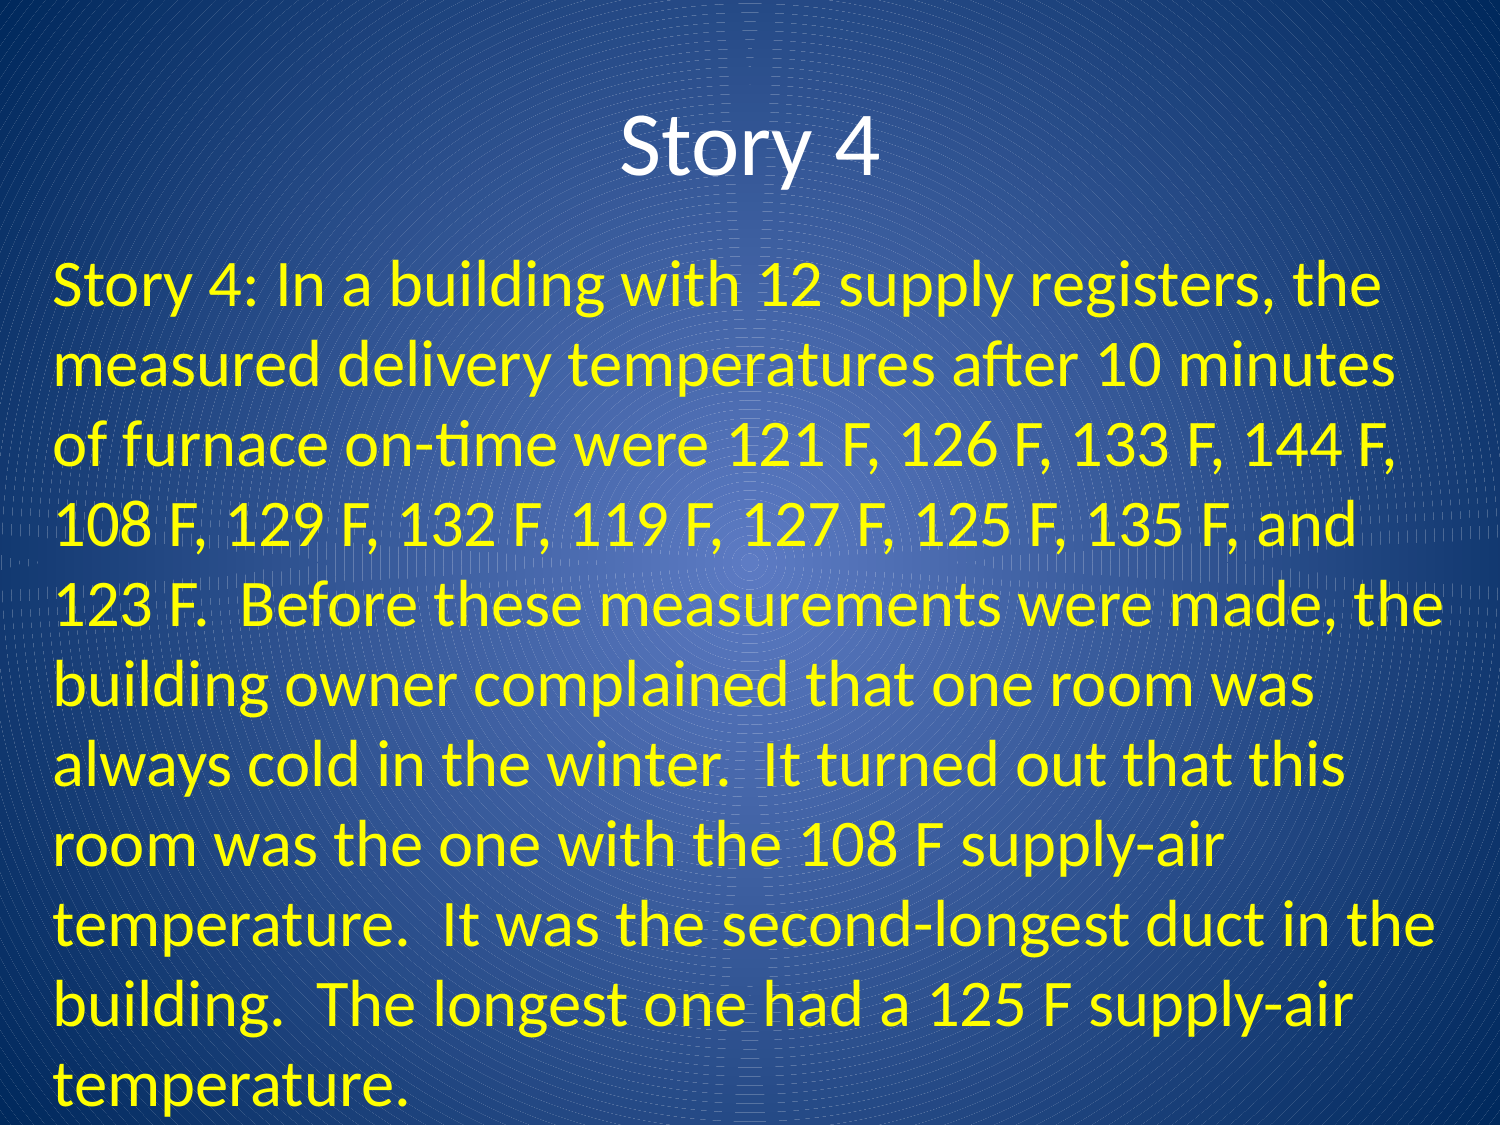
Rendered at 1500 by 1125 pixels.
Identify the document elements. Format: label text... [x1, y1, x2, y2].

list Story 4: In a building with 12 supply registers, the measured delivery temperatures after 10 minutes of furnace on-time were 121 F, 126 F, 133 F, 144 F, 108 F, 129 F, 132 F, 119 F, 127 F, 125 F, 135 F, and 123 F. Before these measurements were made, the building owner complained that one room was always cold in the winter. It turned out that this room was the one with the 108 F supply-air temperature. It was the second-longest duct in the building. The longest one had a 125 F supply-air temperature. [37, 232, 1463, 975]
title Story 4 [75, 45, 1425, 232]
